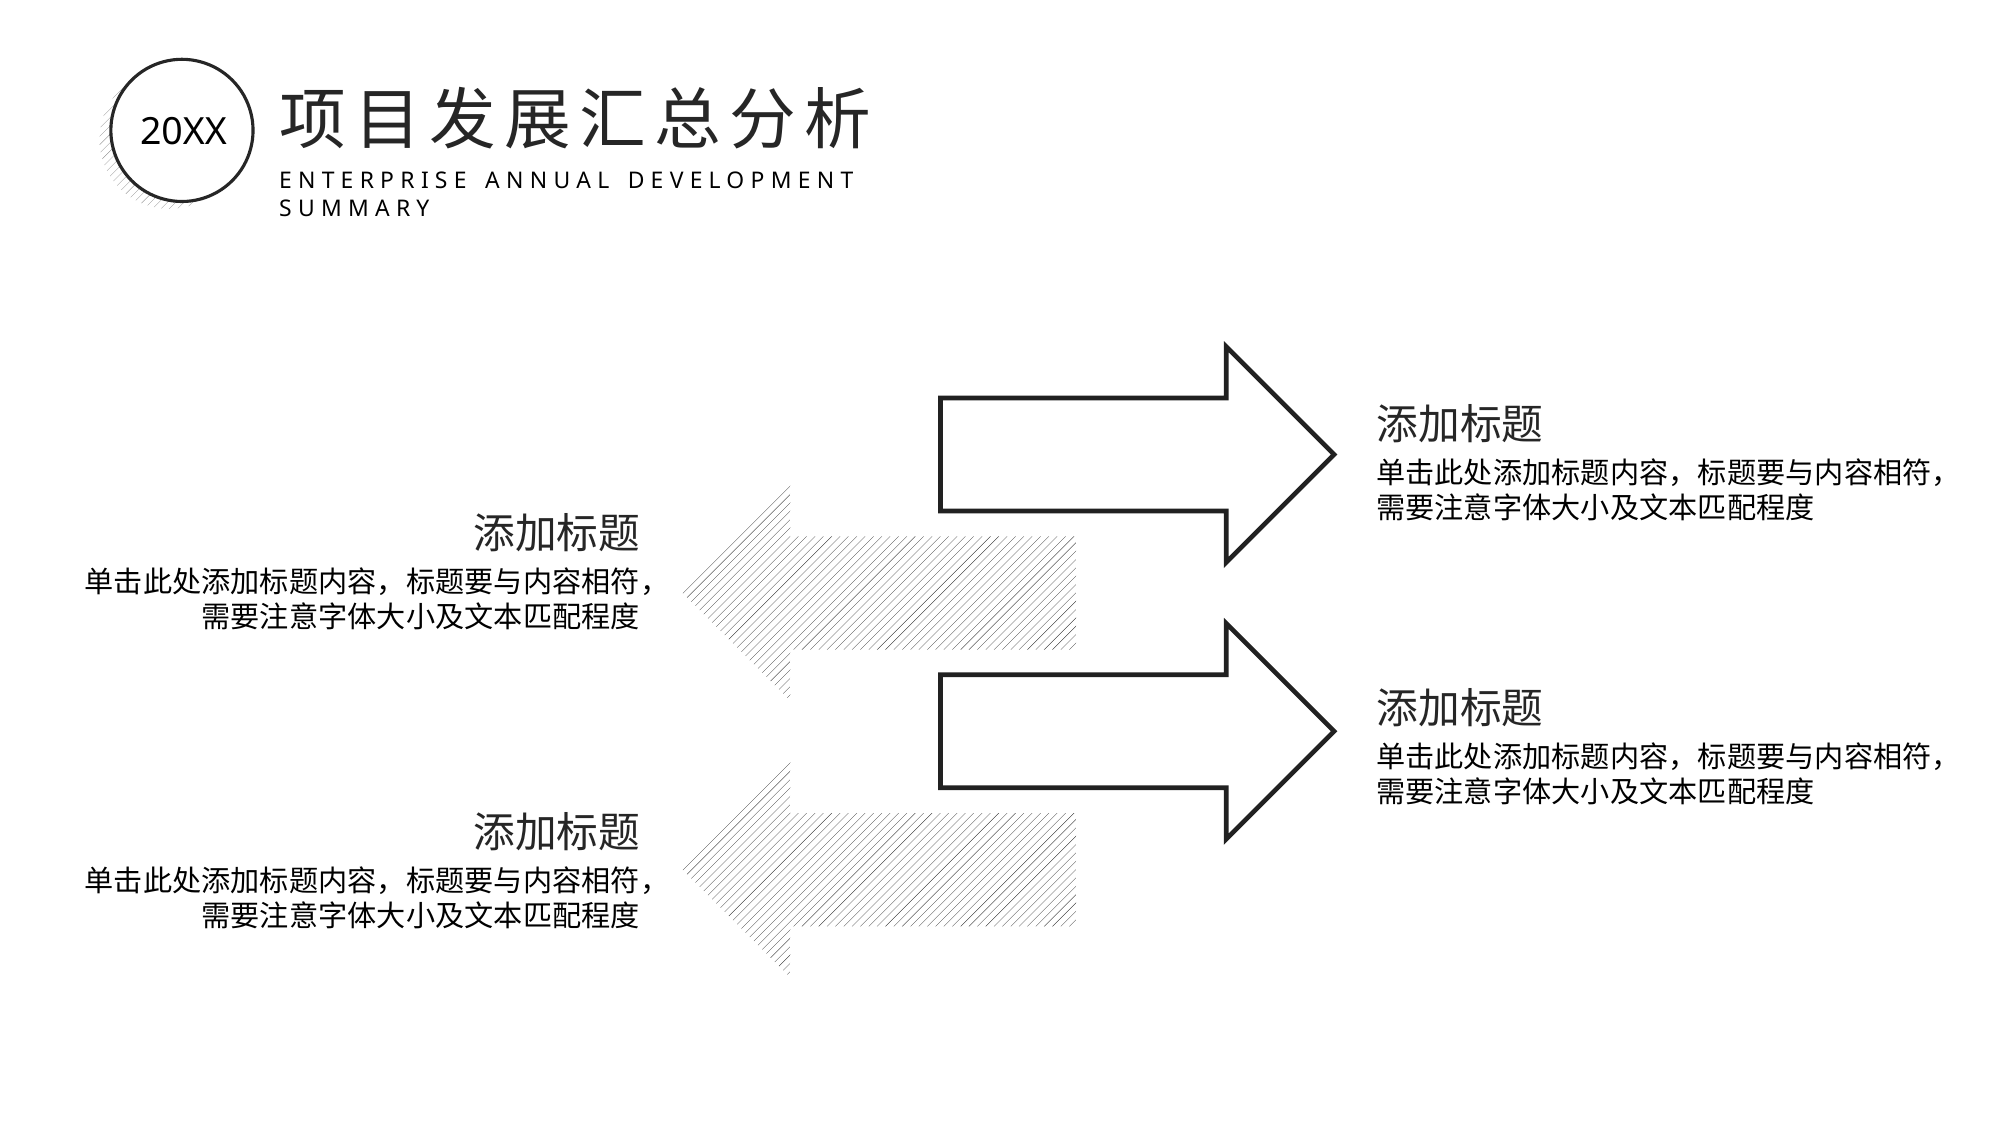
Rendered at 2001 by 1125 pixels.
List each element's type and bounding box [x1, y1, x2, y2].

text_box [939, 344, 1336, 565]
text_box [1361, 390, 1974, 533]
text_box [681, 482, 1078, 704]
text_box [42, 499, 655, 643]
text_box [681, 759, 1078, 981]
text_box [264, 69, 956, 230]
text_box [42, 798, 655, 941]
text_box [939, 620, 1336, 842]
text_box [99, 59, 254, 209]
text_box [1361, 674, 1974, 818]
